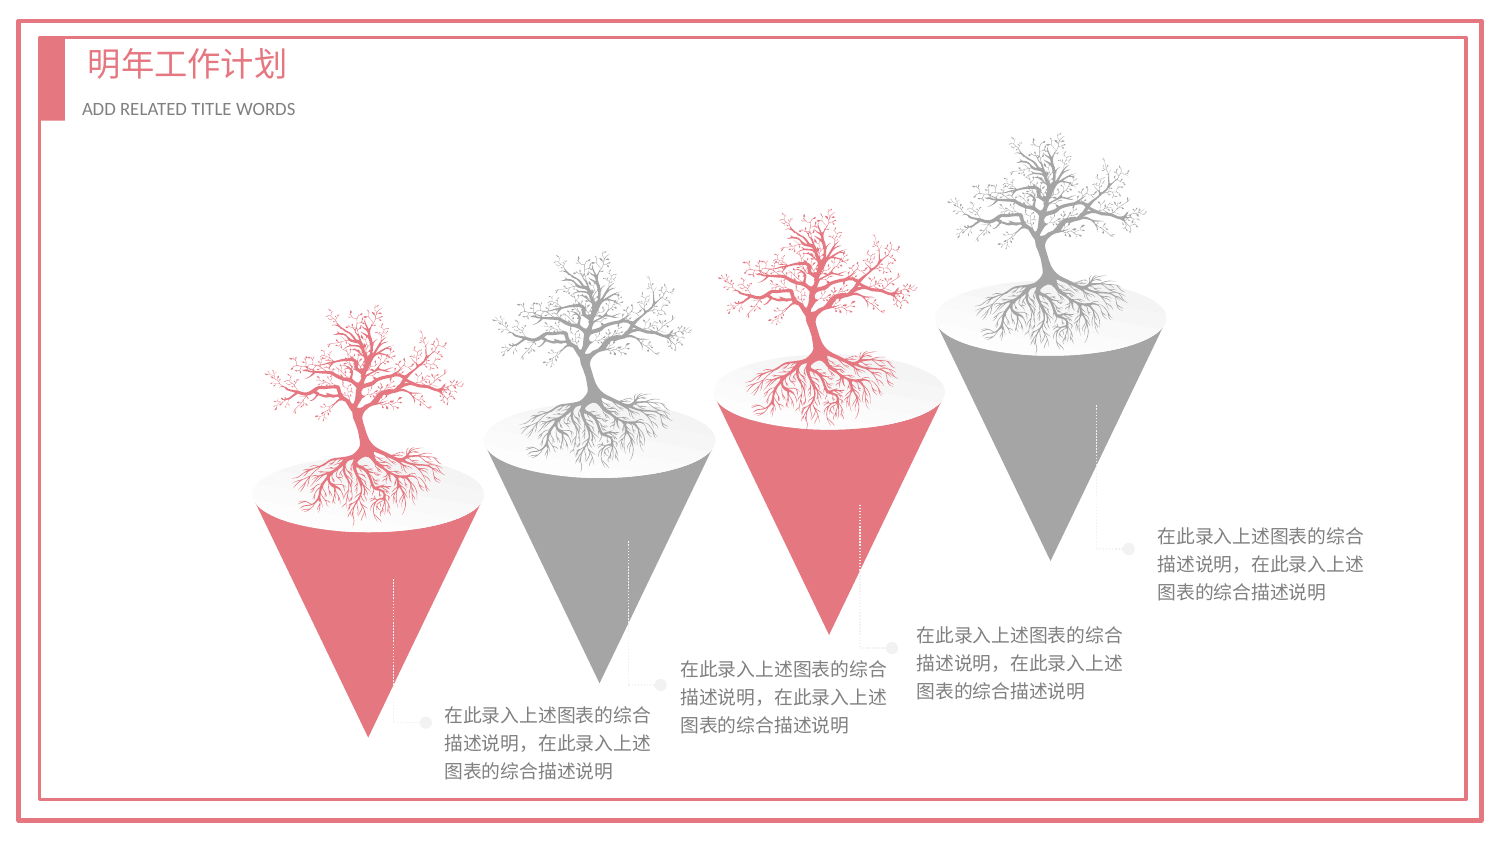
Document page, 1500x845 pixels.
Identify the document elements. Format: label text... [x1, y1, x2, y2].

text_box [934, 280, 941, 352]
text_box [393, 578, 426, 723]
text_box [490, 402, 716, 684]
text_box [371, 304, 465, 388]
text_box [358, 395, 373, 407]
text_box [252, 456, 485, 738]
text_box 在此录入上述图表的综合描述说明，在此录入上述图表的综合描述说明 [916, 618, 1129, 688]
text_box 在此录入上述图表的综合描述说明，在此录入上述图表的综合描述说明 [680, 651, 893, 721]
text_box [721, 354, 946, 636]
text_box [362, 388, 368, 395]
text_box [264, 304, 378, 392]
text_box 在此录入上述图表的综合描述说明，在此录入上述图表的综合描述说明 [444, 698, 657, 768]
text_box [491, 250, 693, 473]
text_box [946, 132, 1148, 355]
text_box [264, 375, 359, 455]
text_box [859, 504, 893, 649]
text_box [264, 304, 465, 455]
text_box [369, 379, 390, 394]
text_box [628, 541, 661, 686]
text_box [951, 280, 1167, 562]
text_box [370, 355, 381, 369]
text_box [1096, 405, 1129, 550]
text_box 在此录入上述图表的综合描述说明，在此录入上述图表的综合描述说明 [1157, 518, 1370, 588]
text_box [717, 208, 918, 431]
text_box [363, 384, 465, 455]
